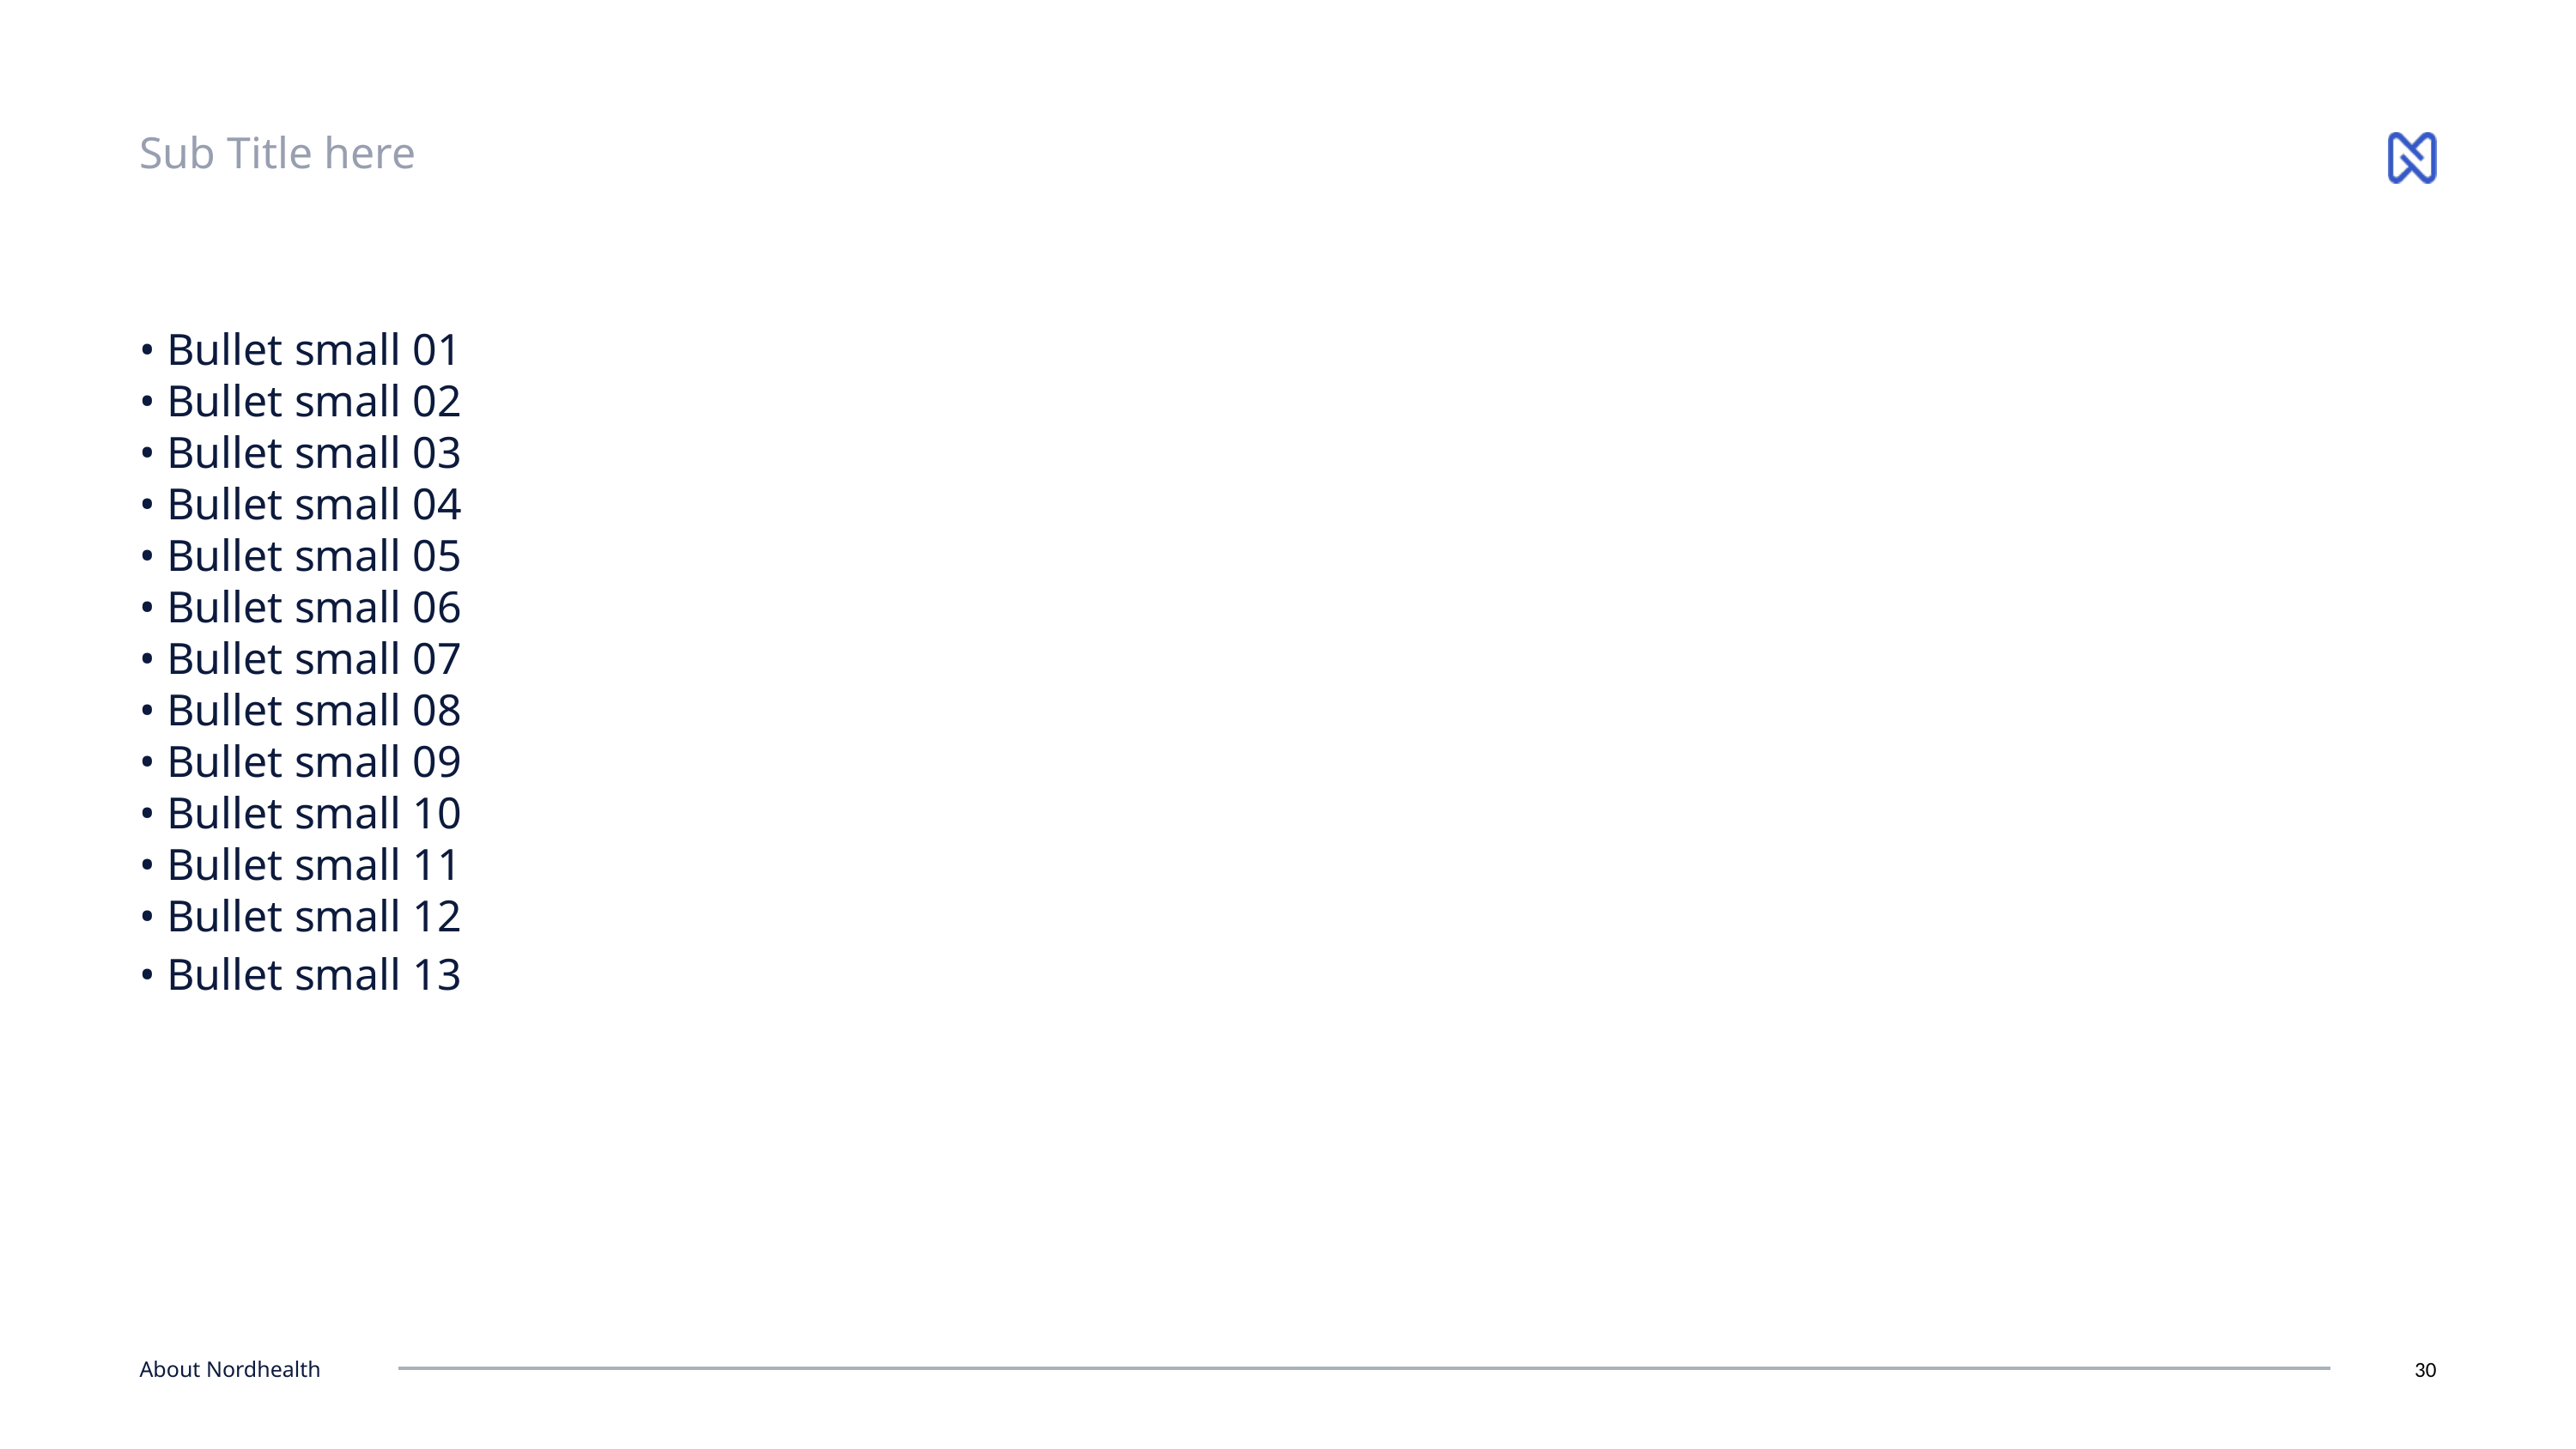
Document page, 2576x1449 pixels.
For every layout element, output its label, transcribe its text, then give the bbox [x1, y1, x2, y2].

text_box Sub Title here [139, 118, 1008, 178]
text_box 30 [2150, 1343, 2437, 1382]
text_box About Nordhealth [139, 1343, 433, 1382]
picture [398, 1367, 2330, 1370]
text_box • Bullet small 01 • Bullet small 02 • Bullet small 03 • Bullet small 04 • Bullet small 05 • Bullet small 06 • Bullet small 07 • Bullet small 08 • Bullet small 09 • Bullet small 10 • Bullet small 11 • Bullet small 12 • Bullet small 13 [139, 321, 1590, 999]
picture [2388, 132, 2437, 184]
